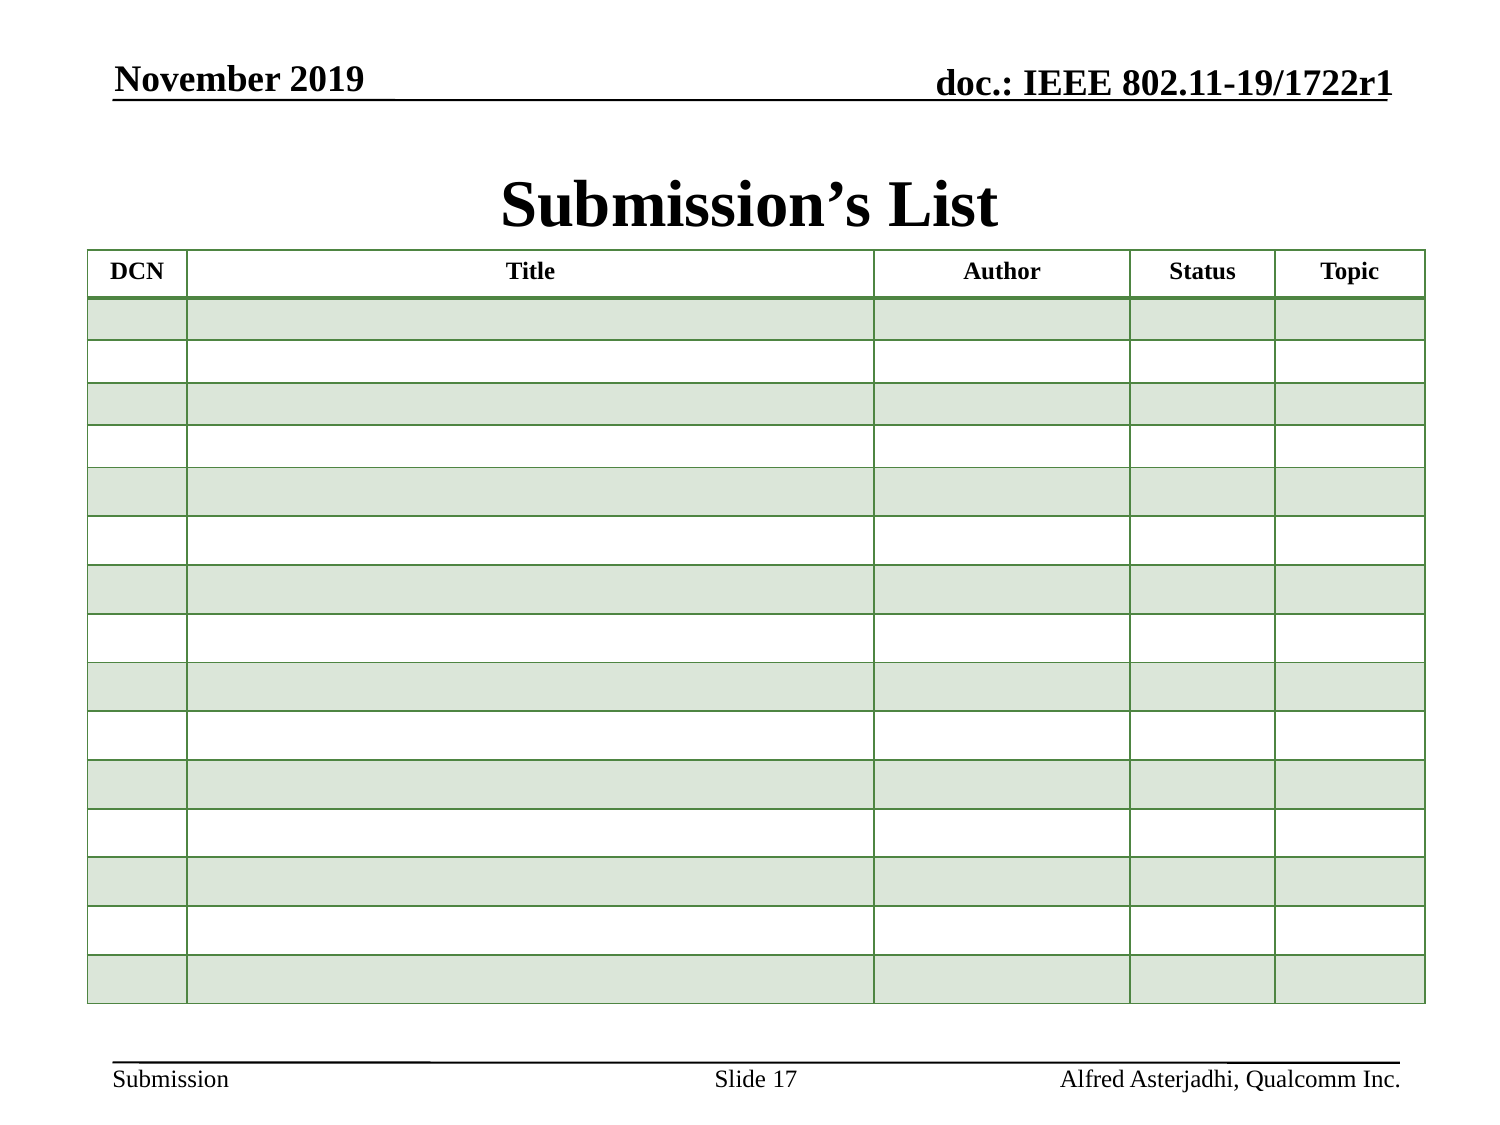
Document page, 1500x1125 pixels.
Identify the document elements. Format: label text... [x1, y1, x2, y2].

table_cell [875, 712, 1129, 759]
table_cell [188, 341, 873, 382]
table_cell [1131, 384, 1274, 424]
table_cell [1276, 858, 1424, 905]
table_cell [1131, 615, 1274, 662]
table_cell [875, 615, 1129, 662]
table_cell [875, 810, 1129, 856]
table_cell [88, 426, 186, 467]
table_cell [1131, 956, 1274, 1003]
table_header Title [188, 251, 873, 296]
table_cell [188, 426, 873, 467]
table_cell [188, 712, 873, 759]
table_cell [1131, 426, 1274, 467]
table_cell [1276, 712, 1424, 759]
table_cell [1276, 956, 1424, 1003]
table_cell [88, 761, 186, 808]
table_cell [188, 858, 873, 905]
table_cell [1276, 384, 1424, 424]
table_cell [188, 663, 873, 710]
table_cell [875, 517, 1129, 564]
table_header Topic [1276, 251, 1424, 296]
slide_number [114, 54, 423, 100]
table_cell [875, 761, 1129, 808]
table_cell [1276, 341, 1424, 382]
table_cell [188, 907, 873, 954]
table_cell [88, 956, 186, 1003]
table_cell [1131, 907, 1274, 954]
table_cell [1131, 517, 1274, 564]
table_cell [875, 468, 1129, 515]
table_cell [88, 858, 186, 905]
table_cell [875, 907, 1129, 954]
table_cell [188, 566, 873, 613]
table_cell [88, 384, 186, 424]
table_cell [188, 761, 873, 808]
table_cell [1276, 761, 1424, 808]
table_cell [1276, 517, 1424, 564]
table_header DCN [88, 251, 186, 296]
table_cell [88, 468, 186, 515]
table_cell [1276, 810, 1424, 856]
table_header Status [1131, 251, 1274, 296]
table_cell [1276, 566, 1424, 613]
table_cell [875, 858, 1129, 905]
table_cell [188, 468, 873, 515]
table_cell [88, 810, 186, 856]
table_cell [88, 517, 186, 564]
table_cell [88, 907, 186, 954]
table_cell [88, 712, 186, 759]
table_cell [1276, 426, 1424, 467]
table_cell [1131, 468, 1274, 515]
table_cell [875, 300, 1129, 339]
table_cell [188, 810, 873, 856]
table_cell [1131, 712, 1274, 759]
table_header Author [875, 251, 1129, 296]
table_cell [1276, 907, 1424, 954]
table_cell [1276, 468, 1424, 515]
table_cell [1131, 300, 1274, 339]
table_cell [88, 341, 186, 382]
table_cell [188, 384, 873, 424]
table_cell [1131, 341, 1274, 382]
table_cell [188, 615, 873, 662]
table_cell [875, 384, 1129, 424]
table_cell [875, 663, 1129, 710]
table_cell [1131, 566, 1274, 613]
table_cell [188, 300, 873, 339]
table_cell [88, 615, 186, 662]
table_cell [875, 341, 1129, 382]
table_cell [1276, 615, 1424, 662]
table_cell [1276, 300, 1424, 339]
title Submission’s List [112, 112, 1388, 249]
table_cell [1131, 858, 1274, 905]
table_cell [1276, 663, 1424, 710]
table_cell [88, 663, 186, 710]
table_cell [875, 956, 1129, 1003]
table_cell [88, 300, 186, 339]
table_cell [188, 517, 873, 564]
table_cell [875, 426, 1129, 467]
table_cell [875, 566, 1129, 613]
table_cell [1131, 761, 1274, 808]
footer Alfred Asterjadhi, Qualcomm Inc. [878, 1061, 1402, 1093]
table_cell [188, 956, 873, 1003]
table_cell [88, 566, 186, 613]
table_cell [1131, 663, 1274, 710]
table_cell [1131, 810, 1274, 856]
slide_number Slide 17 [712, 1061, 800, 1123]
